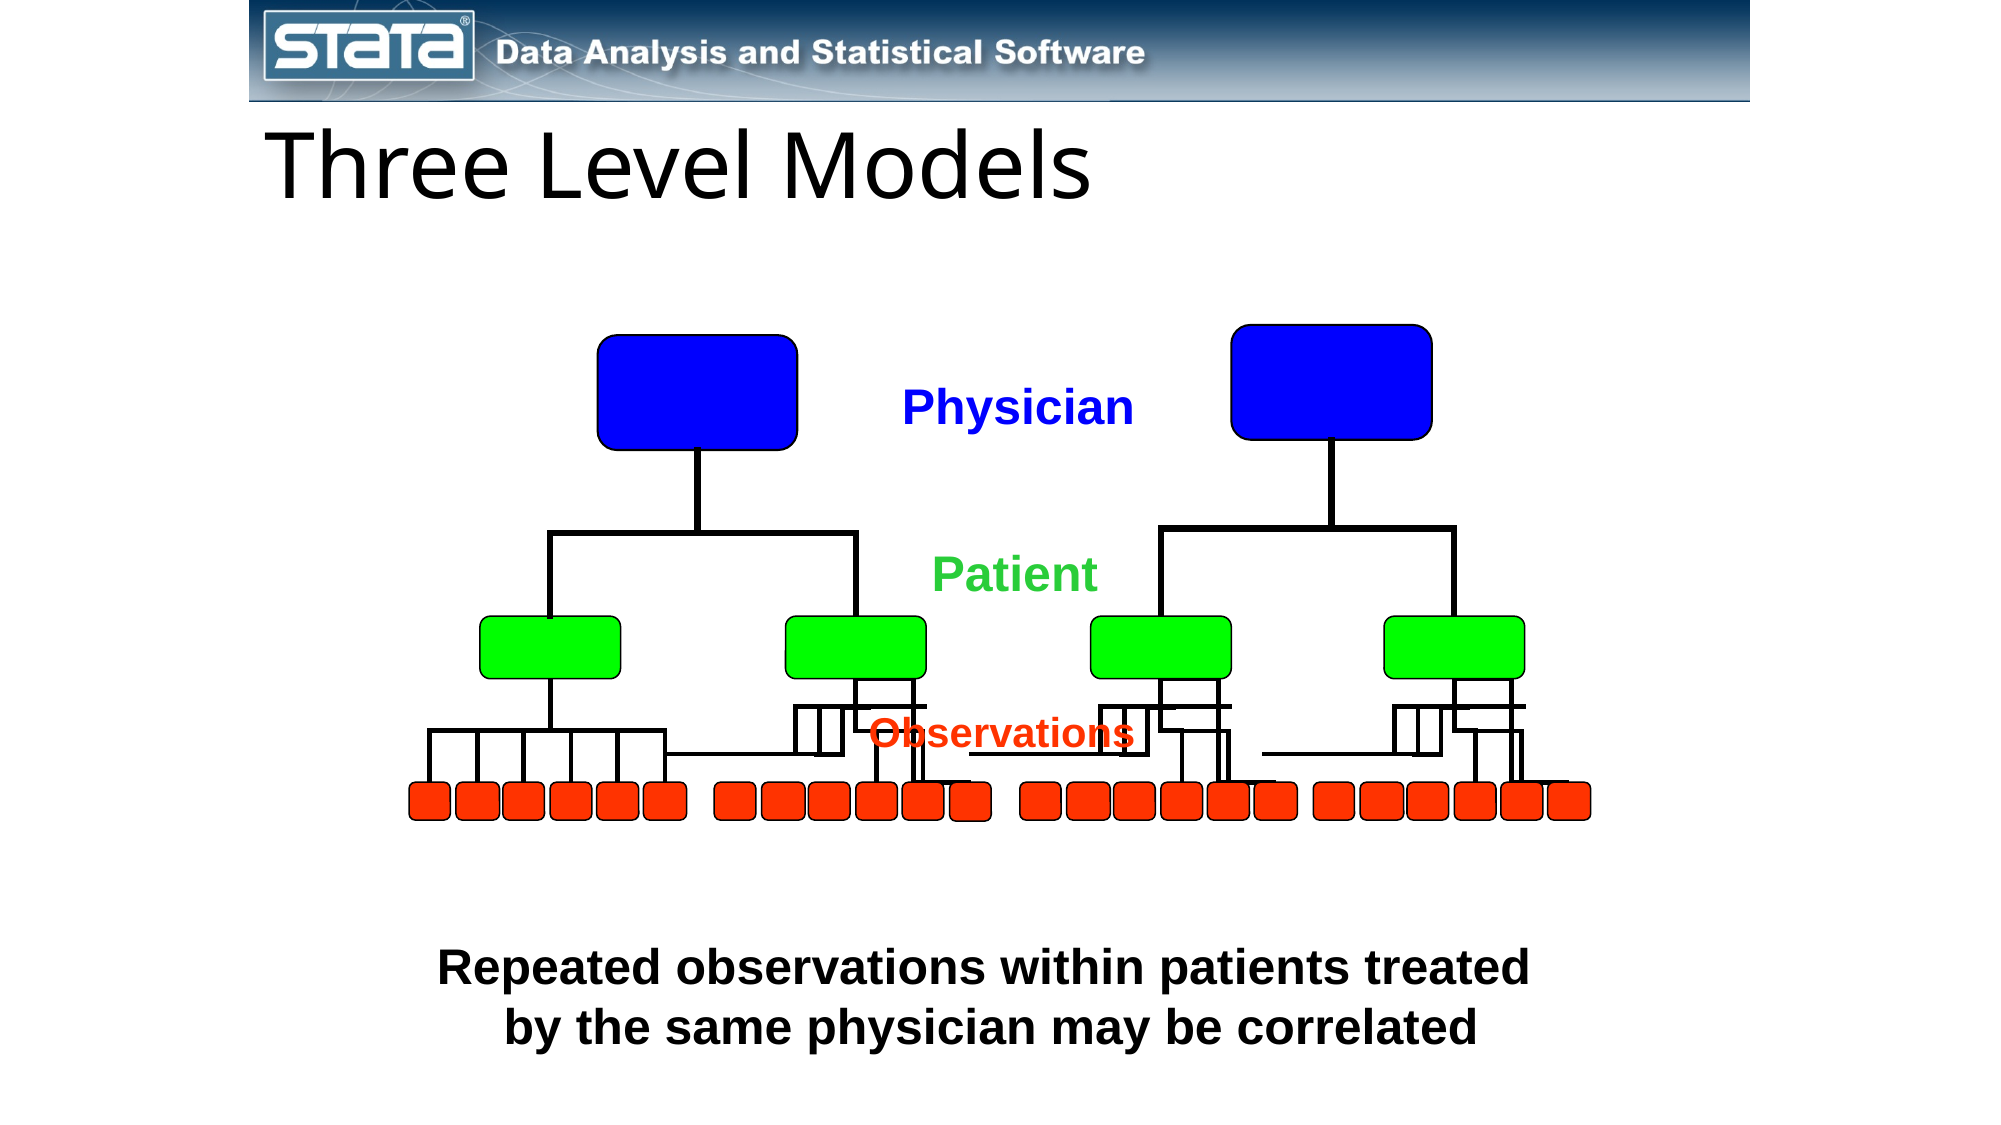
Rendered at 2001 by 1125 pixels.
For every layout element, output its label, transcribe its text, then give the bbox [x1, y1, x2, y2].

picture [249, 0, 1750, 102]
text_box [409, 324, 1591, 1064]
title Three Level Models [249, 102, 1750, 238]
